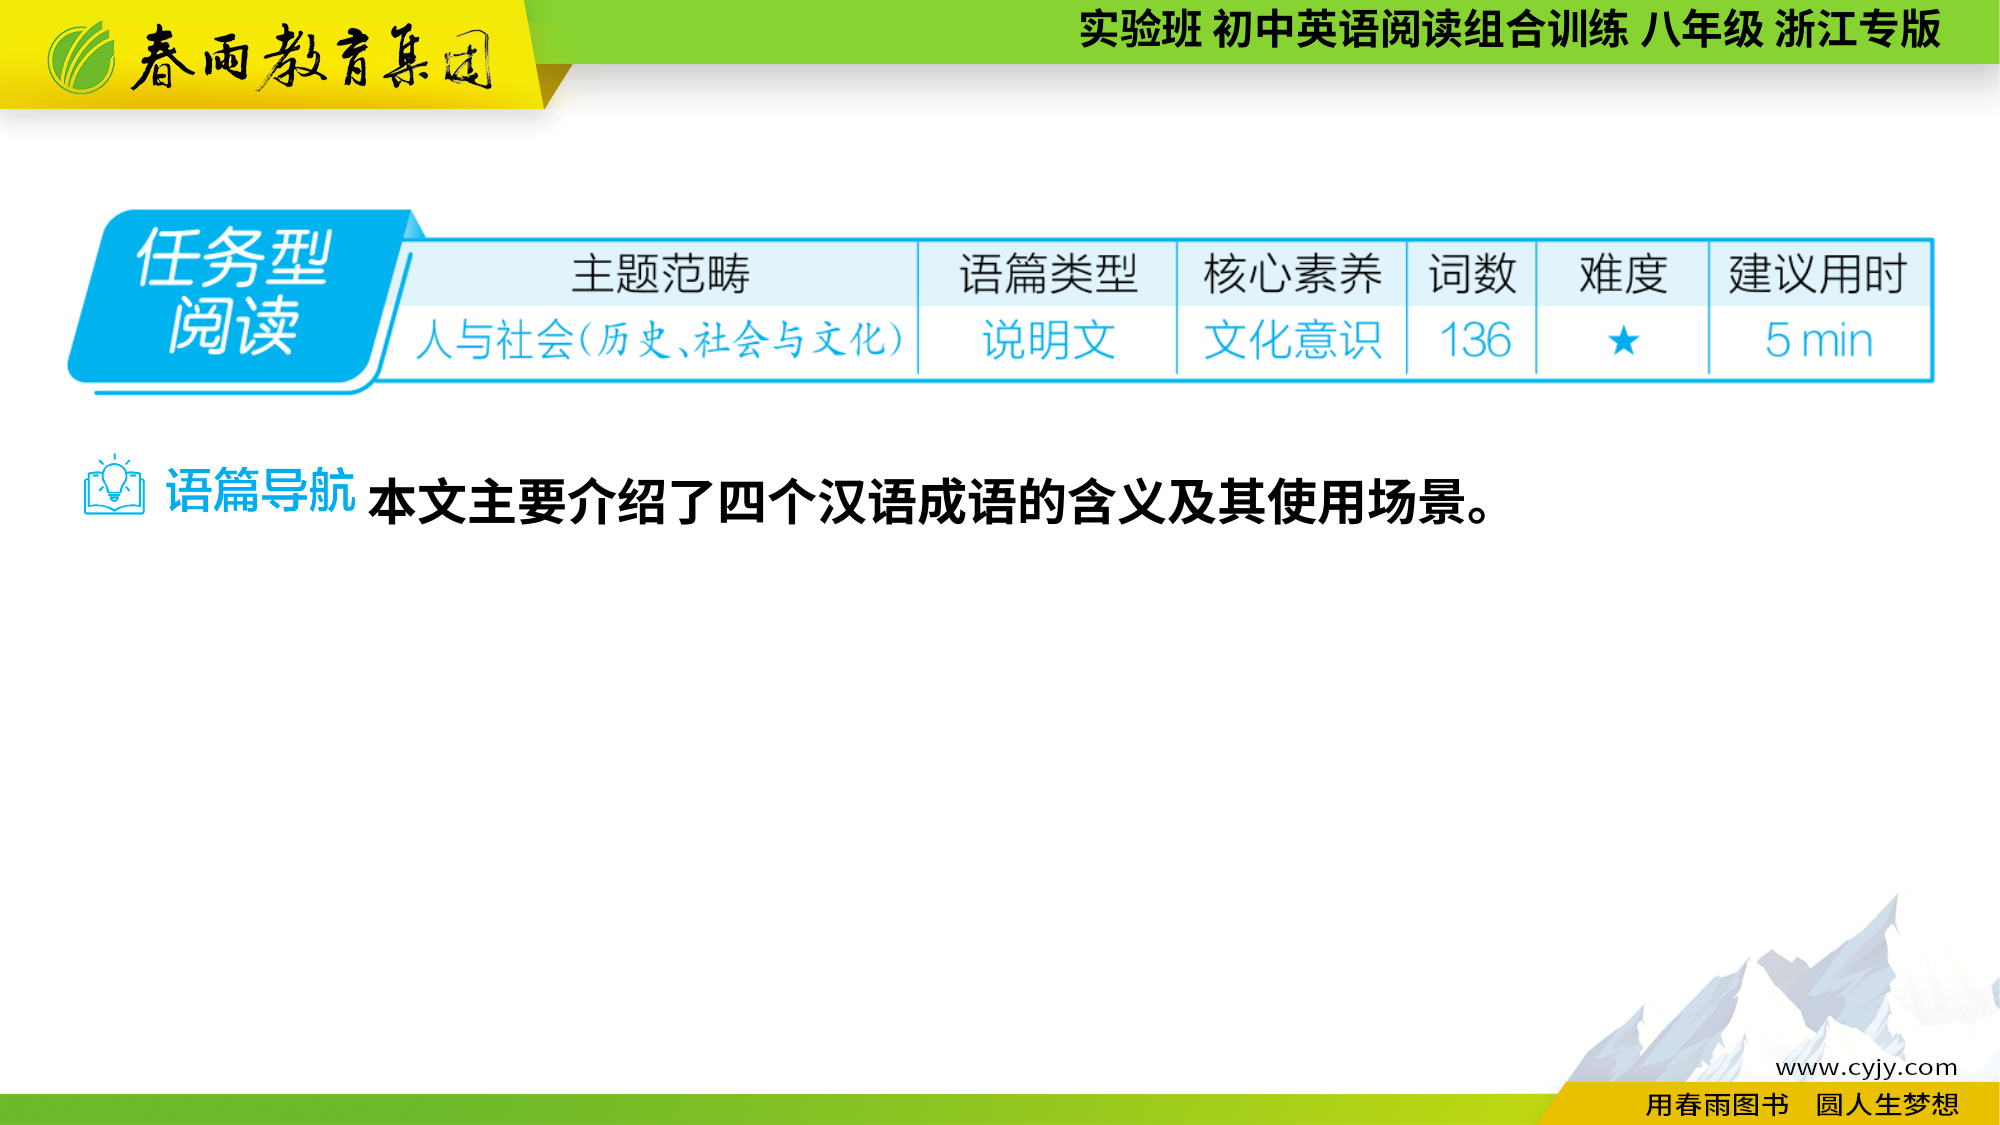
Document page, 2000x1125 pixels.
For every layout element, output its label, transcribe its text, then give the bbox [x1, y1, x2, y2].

picture [0, 0, 2000, 1125]
list 本文主要介绍了四个汉语成语的含义及其使用场景。 [59, 432, 1944, 528]
